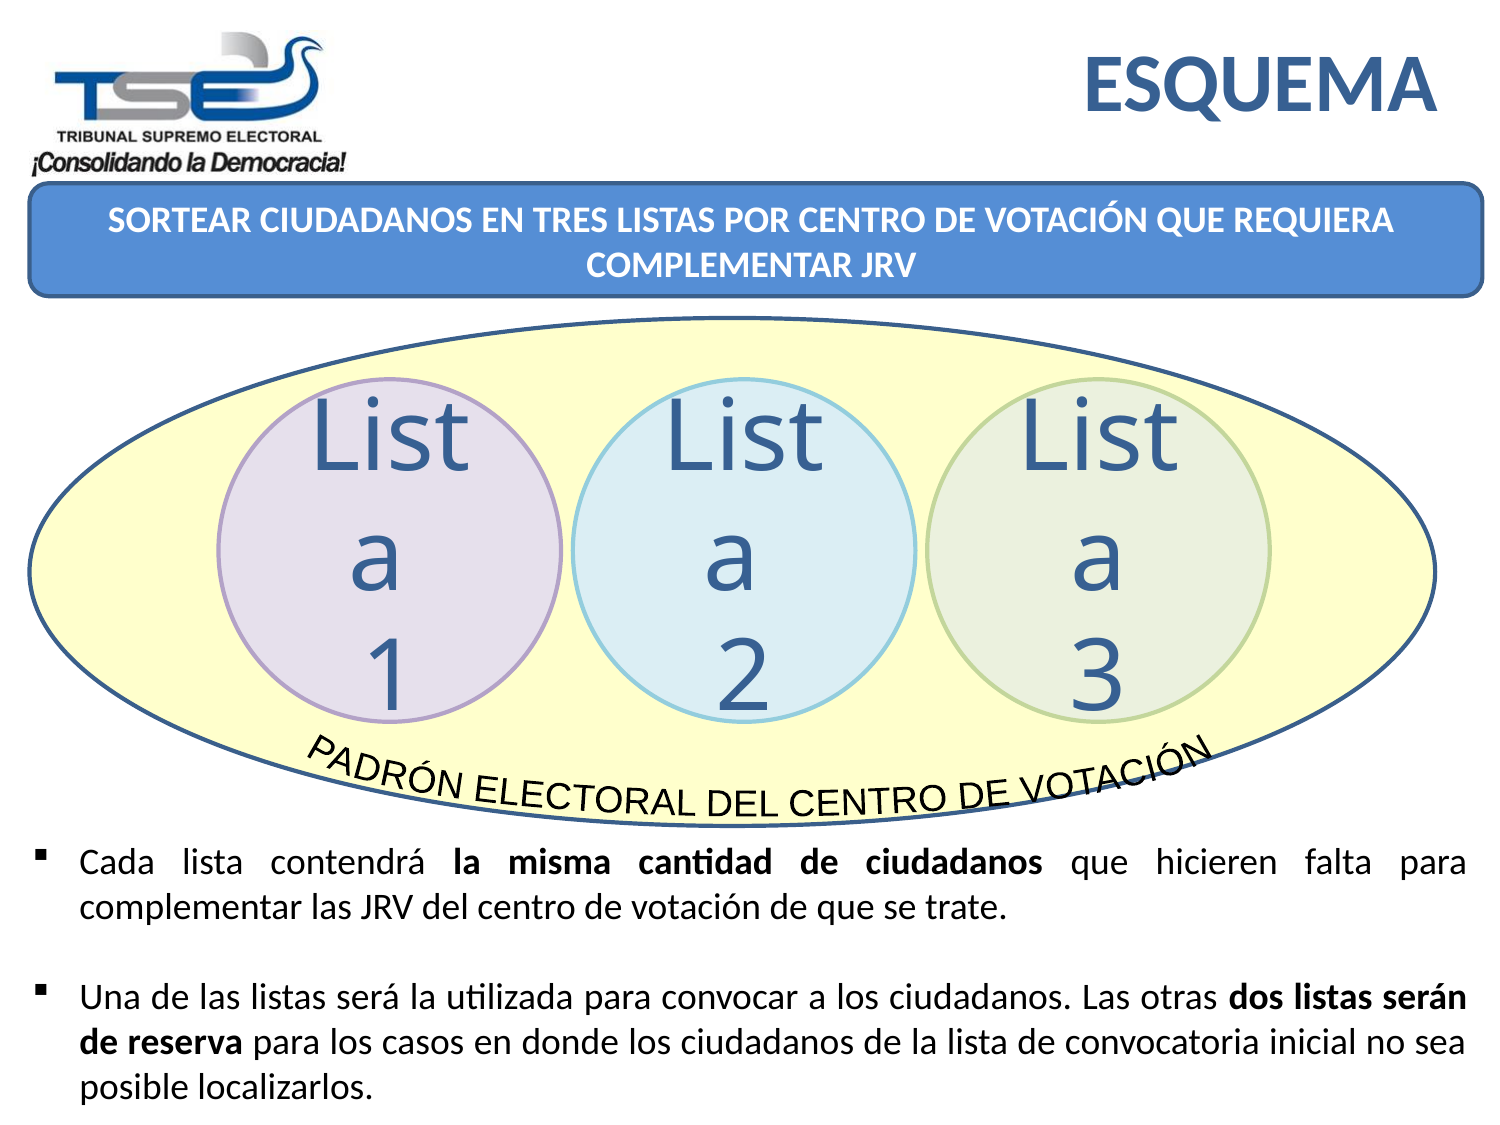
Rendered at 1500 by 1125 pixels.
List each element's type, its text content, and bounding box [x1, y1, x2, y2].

text_box SORTEAR CIUDADANOS EN TRES LISTAS POR CENTRO DE VOTACIÓN QUE REQUIERA COMPLEMENTAR JRV [27, 181, 1485, 299]
text_box Lista 3 [925, 377, 1272, 724]
text_box ESQUEMA [1068, 21, 1488, 136]
text_box Lista 1 [216, 377, 564, 724]
picture [29, 30, 349, 179]
text_box Cada lista contendrá la misma cantidad de ciudadanos que hicieren falta para complementar las JRV del centro de votación de que se trate. Una de las listas será la utilizada para convocar a los ciudadanos. Las otras dos listas serán de reserva para los casos en donde los ciudadanos de la lista de convocatoria inicial no sea posible localizarlos. [17, 829, 1483, 1115]
text_box [27, 315, 1438, 829]
text_box Lista 2 [570, 377, 918, 724]
